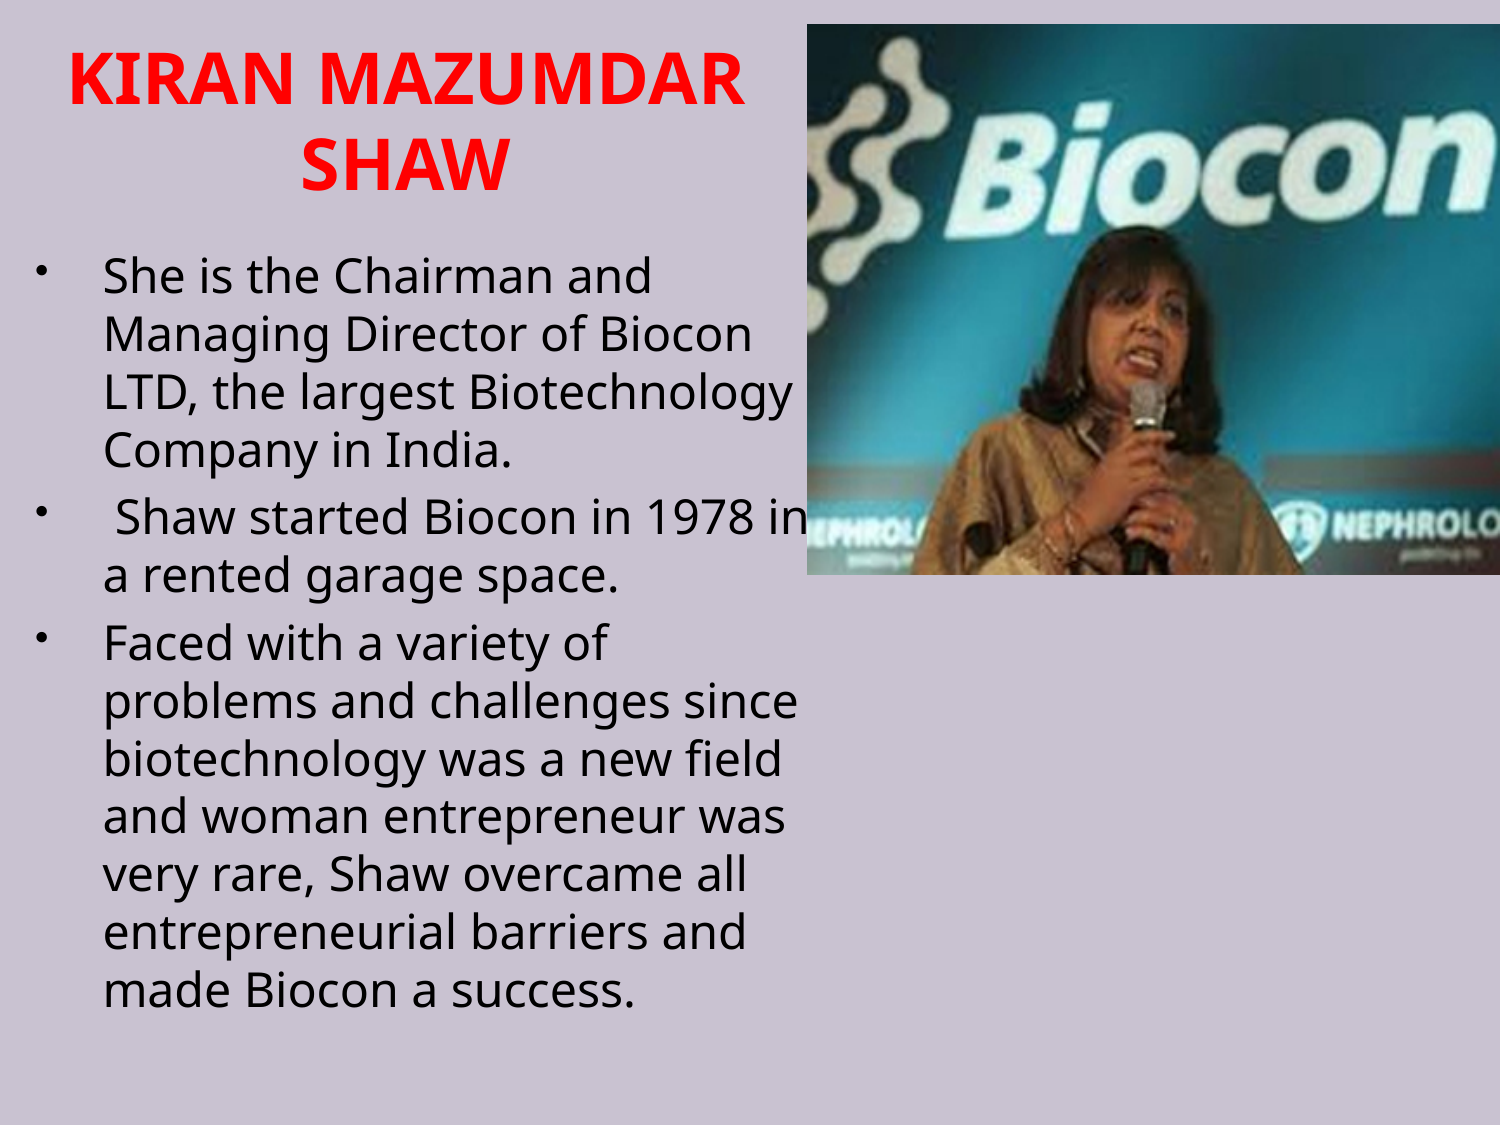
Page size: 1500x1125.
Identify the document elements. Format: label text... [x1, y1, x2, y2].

list She is the Chairman and Managing Director of Biocon LTD, the largest Biotechnology Company in India. Shaw started Biocon in 1978 in a rented garage space. Faced with a variety of problems and challenges since biotechnology was a new field and woman entrepreneur was very rare, Shaw overcame all entrepreneurial barriers and made Biocon a success. [0, 237, 838, 1035]
title KIRAN MAZUMDAR SHAW [0, 24, 807, 213]
picture [807, 24, 1500, 576]
